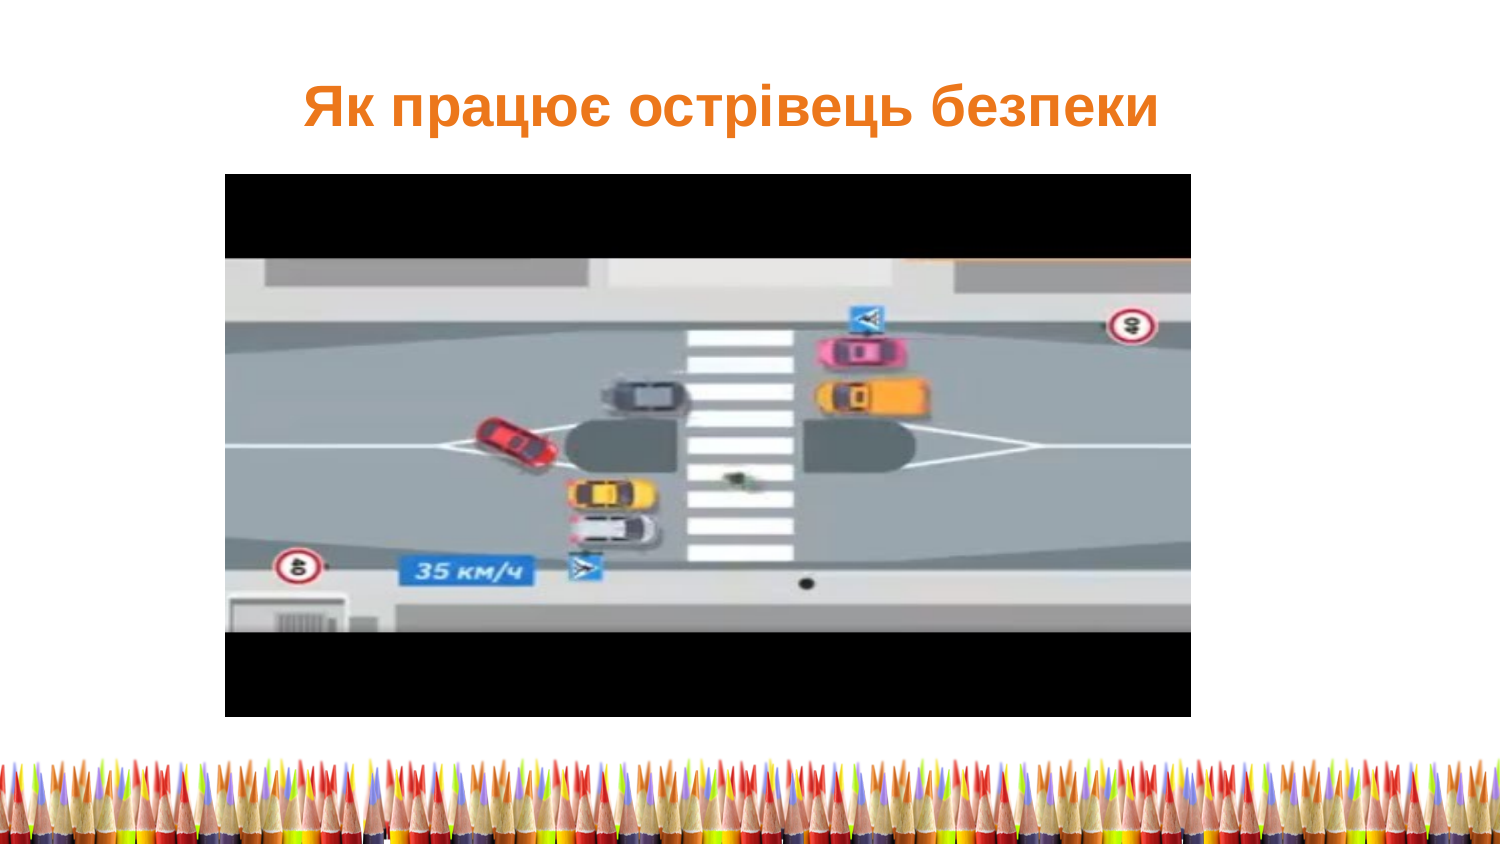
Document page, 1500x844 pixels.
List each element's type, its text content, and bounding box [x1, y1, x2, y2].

list Як працює острівець безпеки [0, 79, 1483, 127]
picture [0, 756, 1500, 844]
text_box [224, 173, 1192, 718]
